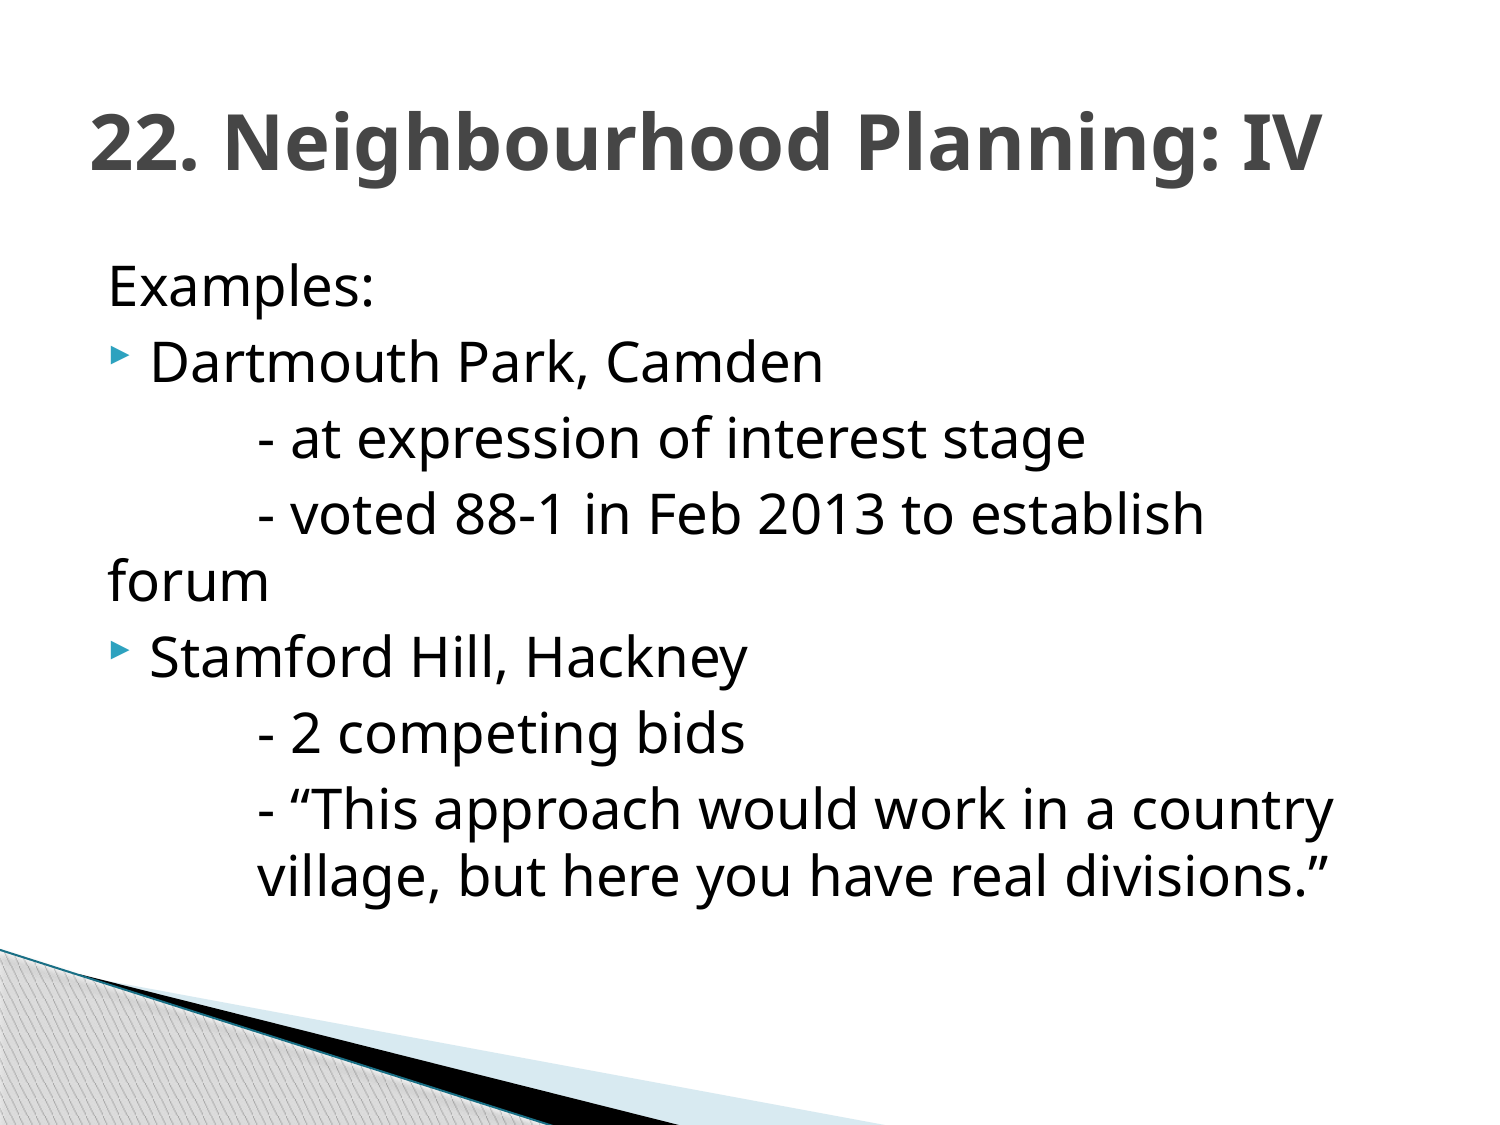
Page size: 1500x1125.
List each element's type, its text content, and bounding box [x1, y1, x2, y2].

list Examples: Dartmouth Park, Camden - at expression of interest stage - voted 88-1 in Feb 2013 to establish forum Stamford Hill, Hackney - 2 competing bids - “This approach would work in a country village, but here you have real divisions.” [75, 243, 1425, 986]
title 22. Neighbourhood Planning: IV [75, 45, 1425, 233]
